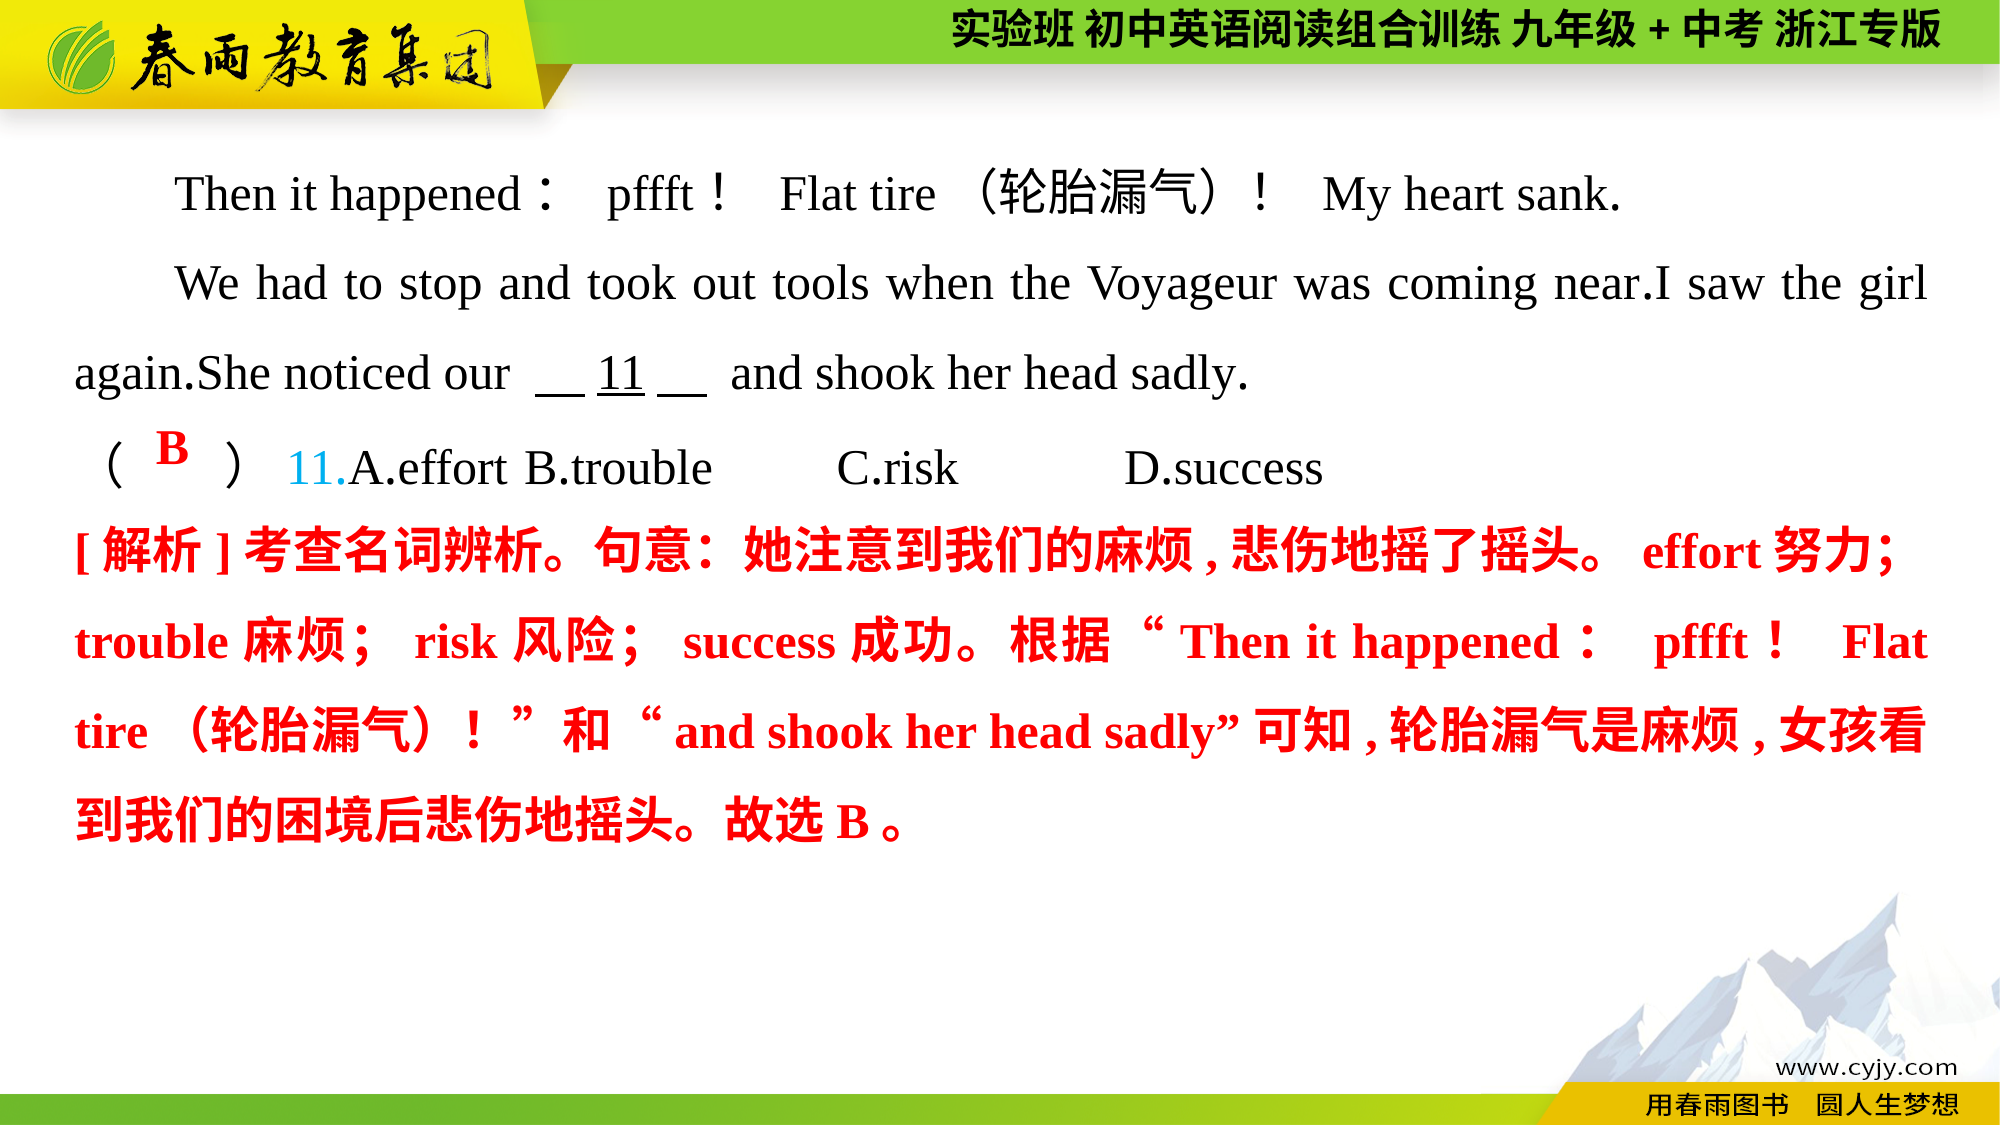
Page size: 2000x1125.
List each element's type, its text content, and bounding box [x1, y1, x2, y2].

text_box B [141, 407, 204, 481]
picture [0, 0, 2000, 1125]
text_box [解析]考查名词辨析。句意：她注意到我们的麻烦,悲伤地摇了摇头。effort努力；trouble麻烦；risk风险；success成功。根据“Then it happened： pffft！ Flat tire（轮胎漏气）！”和“and shook her head sadly”可知,轮胎漏气是麻烦,女孩看到我们的困境后悲伤地摇头。故选B。 [59, 481, 1944, 857]
list Then it happened： pffft！ Flat tire（轮胎漏气）！ My heart sank. We had to stop and took out tools when the Voyageur was coming near.I saw the girl again.She noticed our 11 and shook her head sadly. [59, 122, 1944, 397]
text_box （ ）11.A.effort B.trouble C.risk D.success [59, 397, 1944, 481]
